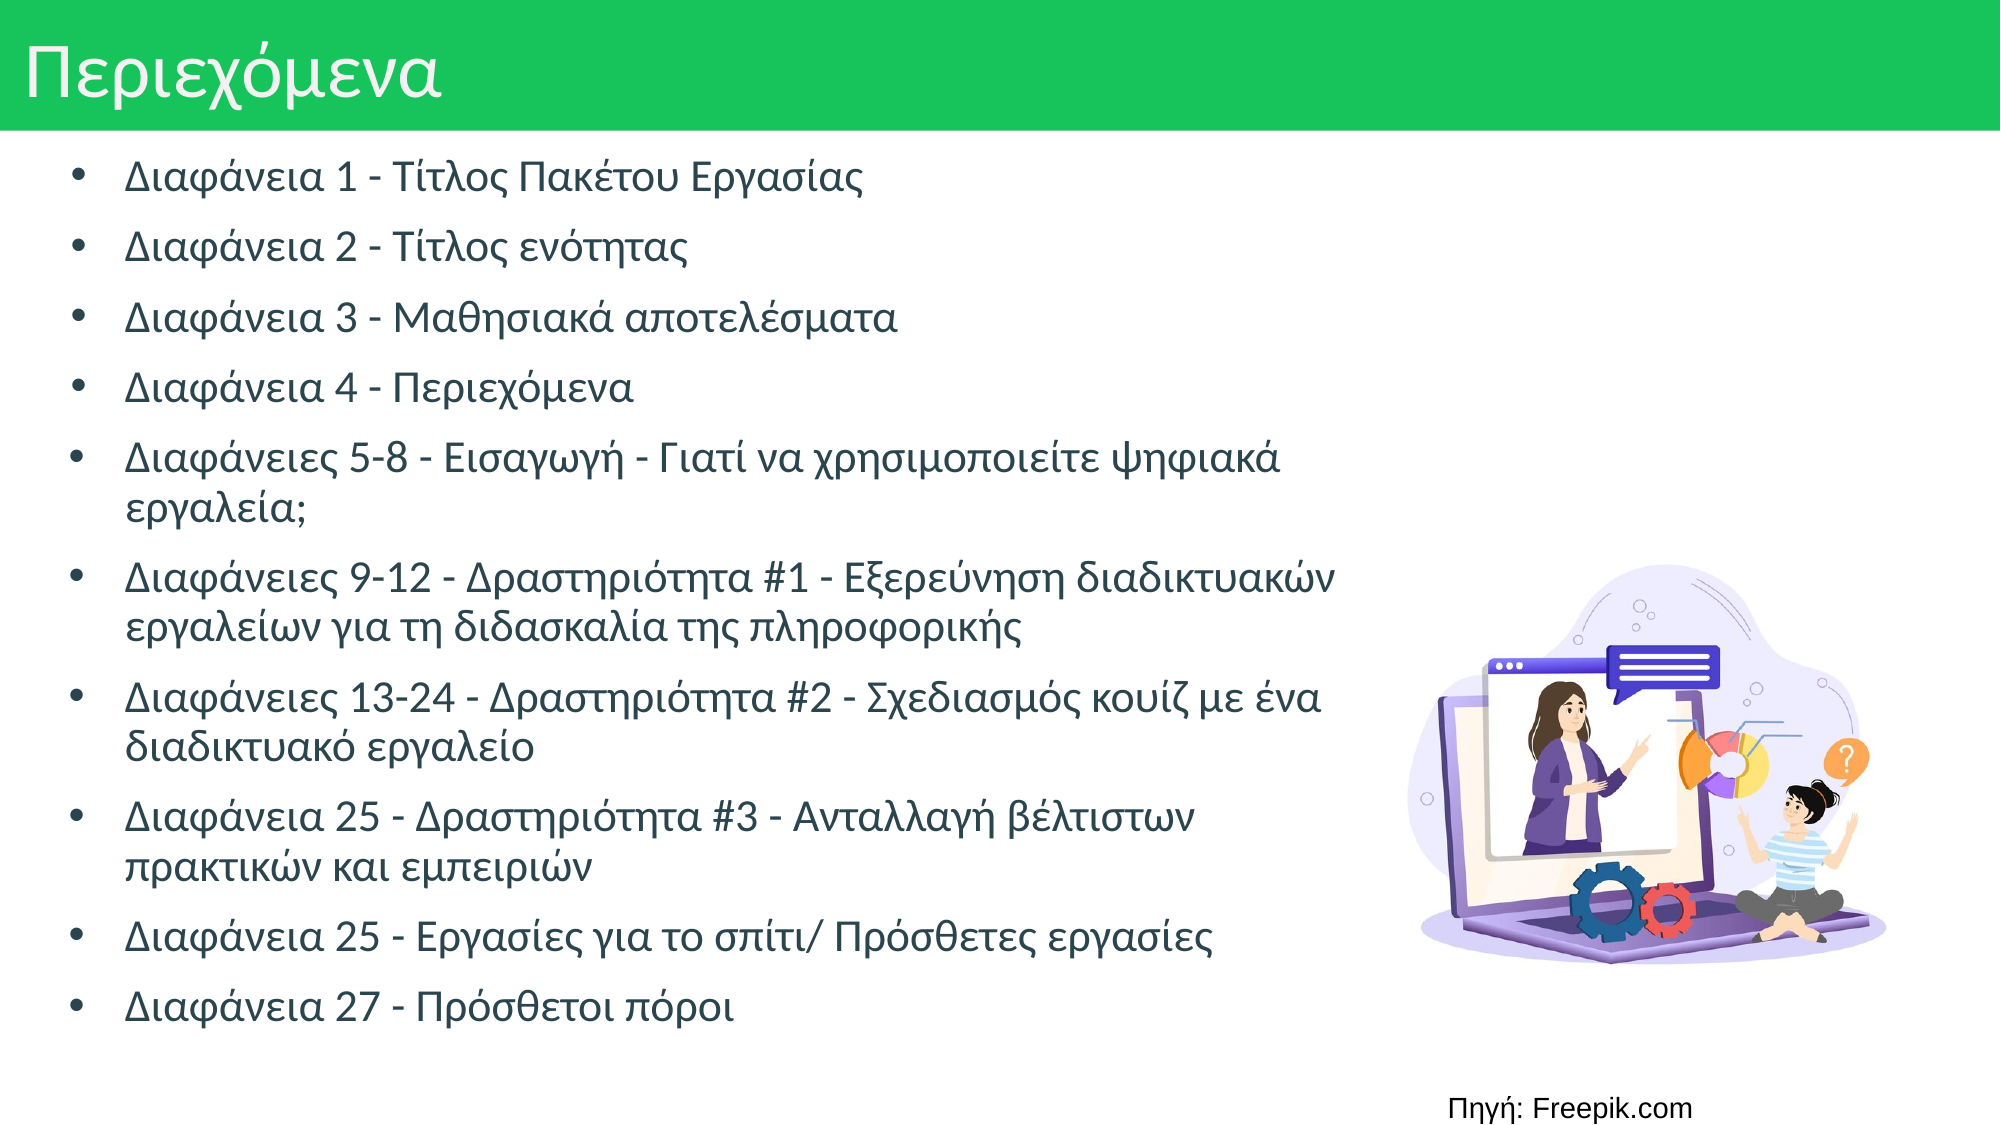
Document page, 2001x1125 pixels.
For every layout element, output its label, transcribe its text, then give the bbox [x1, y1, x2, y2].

text_box Πηγή: Freepik.com [1432, 1074, 1770, 1125]
title Περιεχόμενα [16, 13, 1976, 131]
picture [1365, 483, 1928, 1045]
list Διαφάνεια 1 - Τίτλος Πακέτου Εργασίας Διαφάνεια 2 - Τίτλος ενότητας Διαφάνεια 3 - Μαθησιακά αποτελέσματα Διαφάνεια 4 - Περιεχόμενα Διαφάνειες 5-8 - Εισαγωγή - Γιατί να χρησιμοποιείτε ψηφιακά εργαλεία; Διαφάνειες 9-12 - Δραστηριότητα #1 - Εξερεύνηση διαδικτυακών εργαλείων για τη διδασκαλία της πληροφορικής Διαφάνειες 13-24 - Δραστηριότητα #2 - Σχεδιασμός κουίζ με ένα διαδικτυακό εργαλείο Διαφάνεια 25 - Δραστηριότητα #3 - Ανταλλαγή βέλτιστων πρακτικών και εμπειριών Διαφάνεια 25 - Εργασίες για το σπίτι/ Πρόσθετες εργασίες Διαφάνεια 27 - Πρόσθετοι πόροι [16, 144, 1367, 1108]
